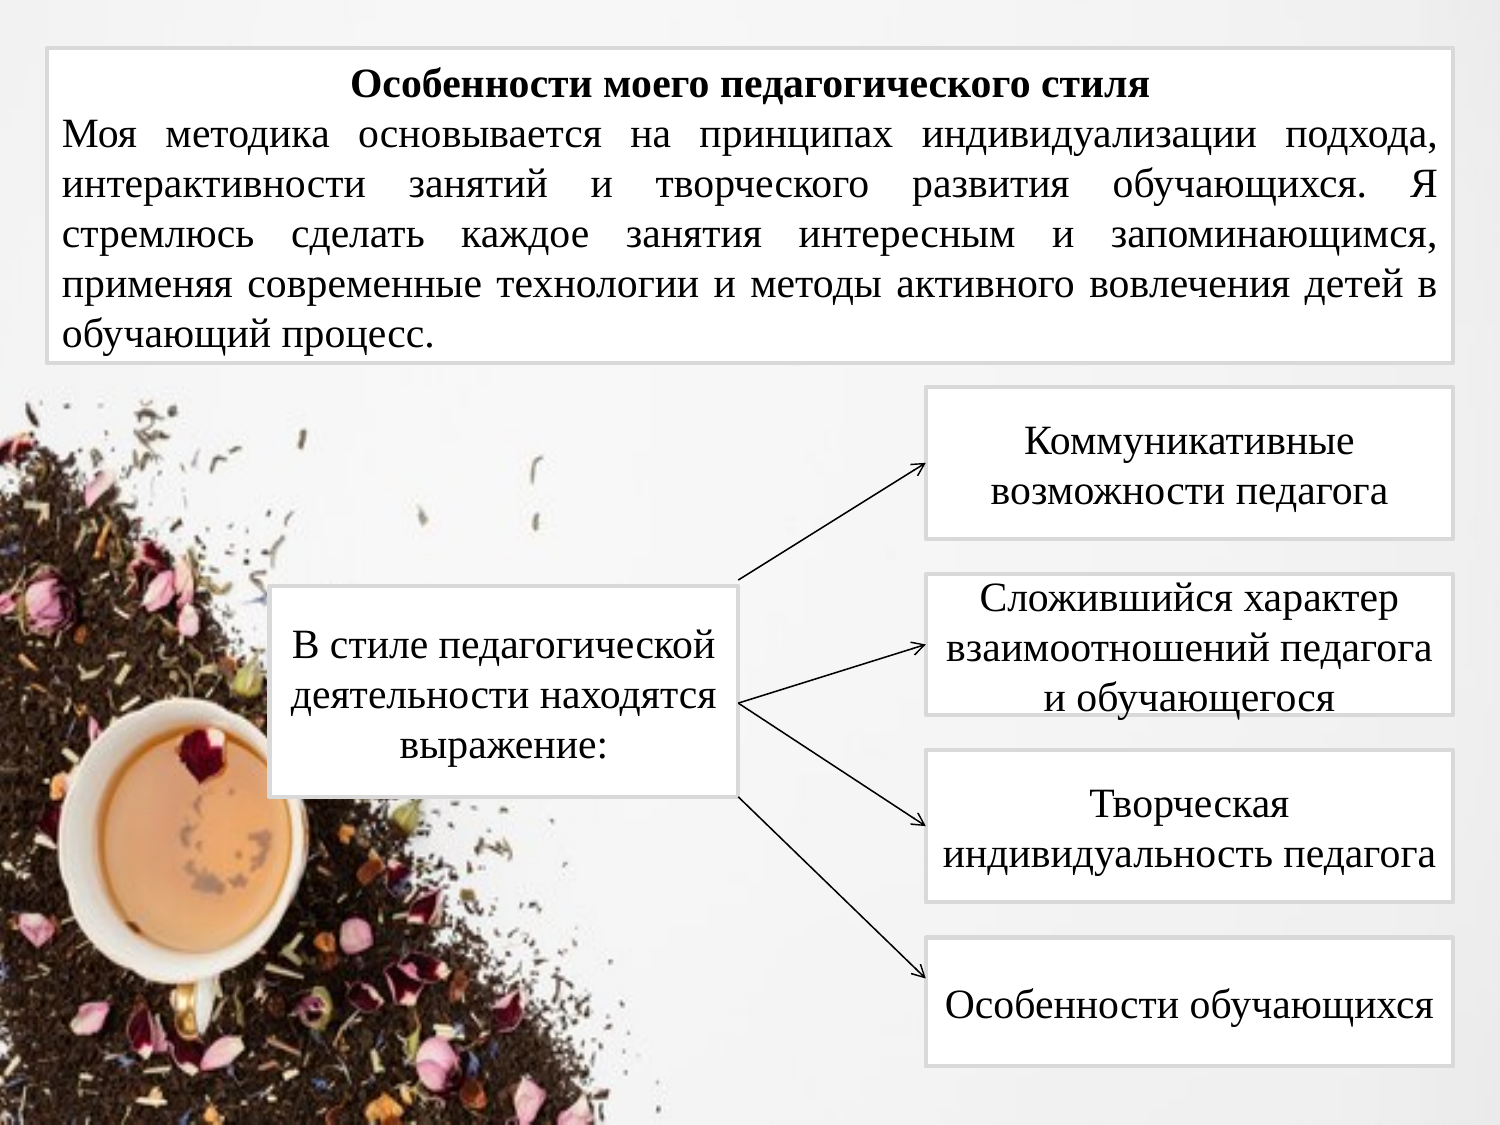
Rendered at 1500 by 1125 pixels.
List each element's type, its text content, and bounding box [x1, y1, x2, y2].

text_box Творческая индивидуальность педагога [932, 748, 1455, 904]
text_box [738, 644, 927, 702]
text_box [738, 796, 927, 979]
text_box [738, 462, 927, 581]
text_box Коммуникативные возможности педагога [924, 385, 1455, 541]
text_box Особенности обучающихся [924, 935, 1455, 1068]
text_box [738, 702, 927, 796]
text_box Сложившийся характер взаимоотношений педагога и обучающегося [924, 572, 1455, 717]
picture [0, 0, 1500, 1125]
text_box Особенности моего педагогического стиля Моя методика основывается на принципах индивидуализации подхода, интерактивности занятий и творческого развития обучающихся. Я стремлюсь сделать каждое занятия интересным и запоминающимся, применяя современные технологии и методы активного вовлечения детей в обучающий процесс. [45, 46, 1455, 365]
text_box В стиле педагогической деятельности находятся выражение: [267, 584, 740, 799]
